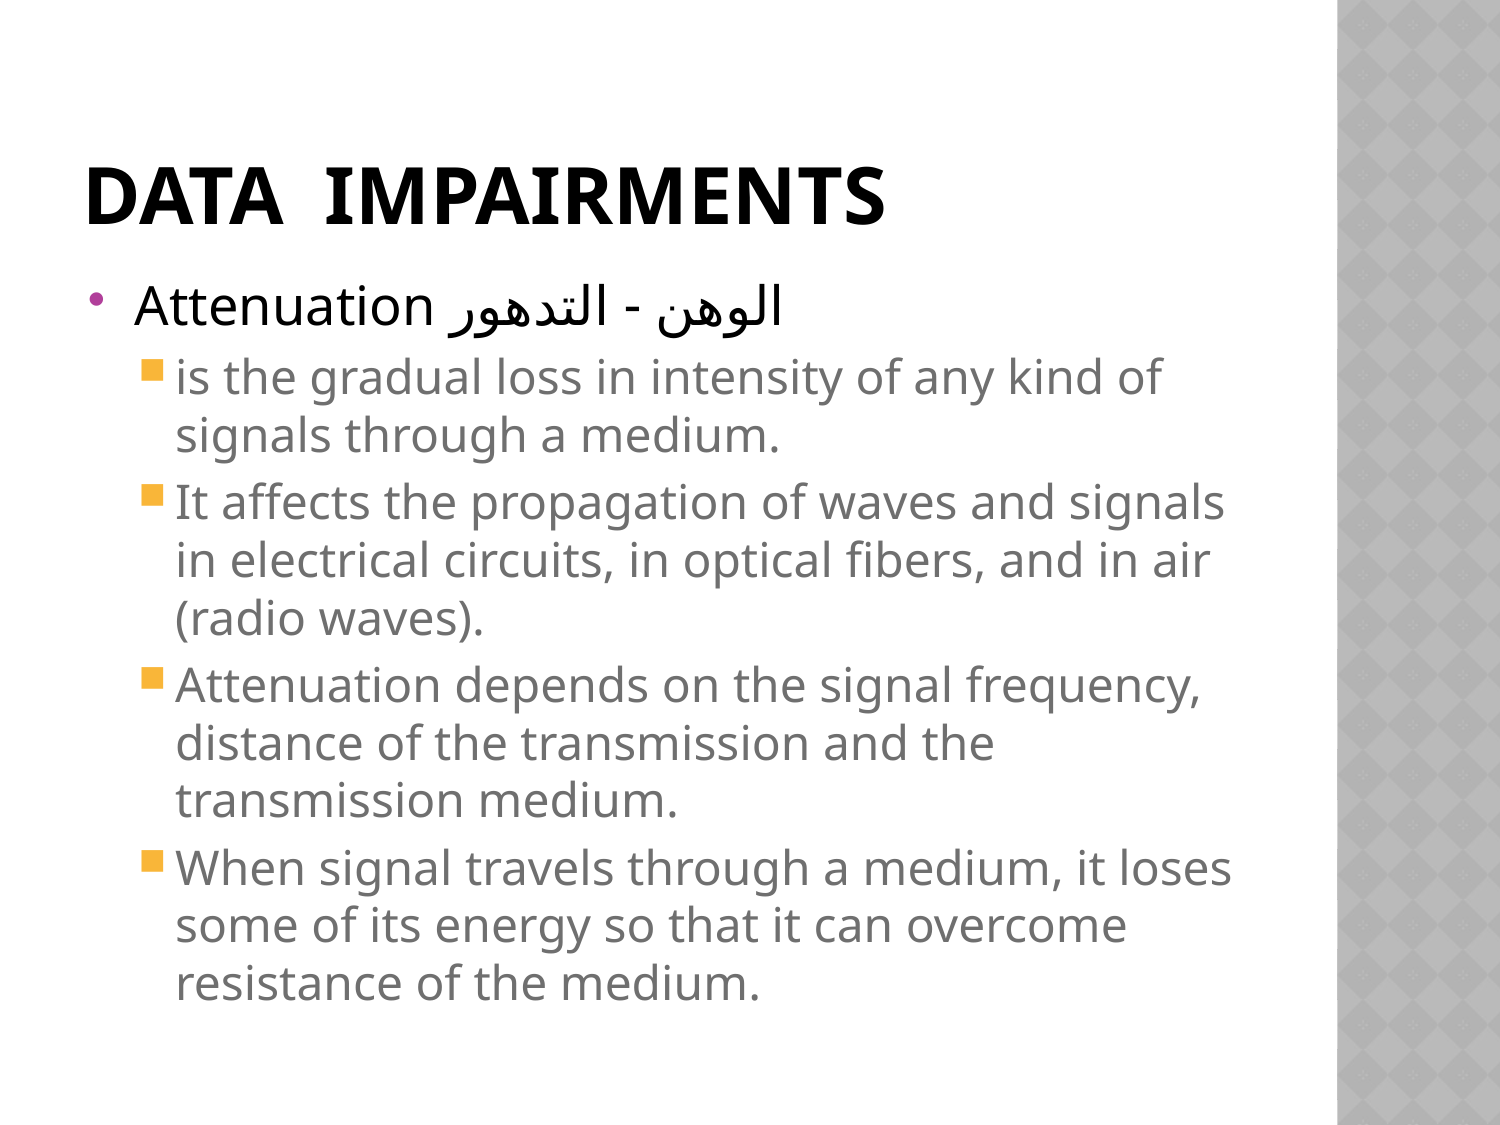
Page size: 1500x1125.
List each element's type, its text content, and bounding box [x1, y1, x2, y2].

list Attenuation الوهن - التدهور is the gradual loss in intensity of any kind of signals through a medium. It affects the propagation of waves and signals in electrical circuits, in optical fibers, and in air (radio waves). Attenuation depends on the signal frequency, distance of the transmission and the transmission medium. When signal travels through a medium, it loses some of its energy so that it can overcome resistance of the medium. [75, 264, 1263, 1059]
title Data impairments [75, 52, 1263, 240]
